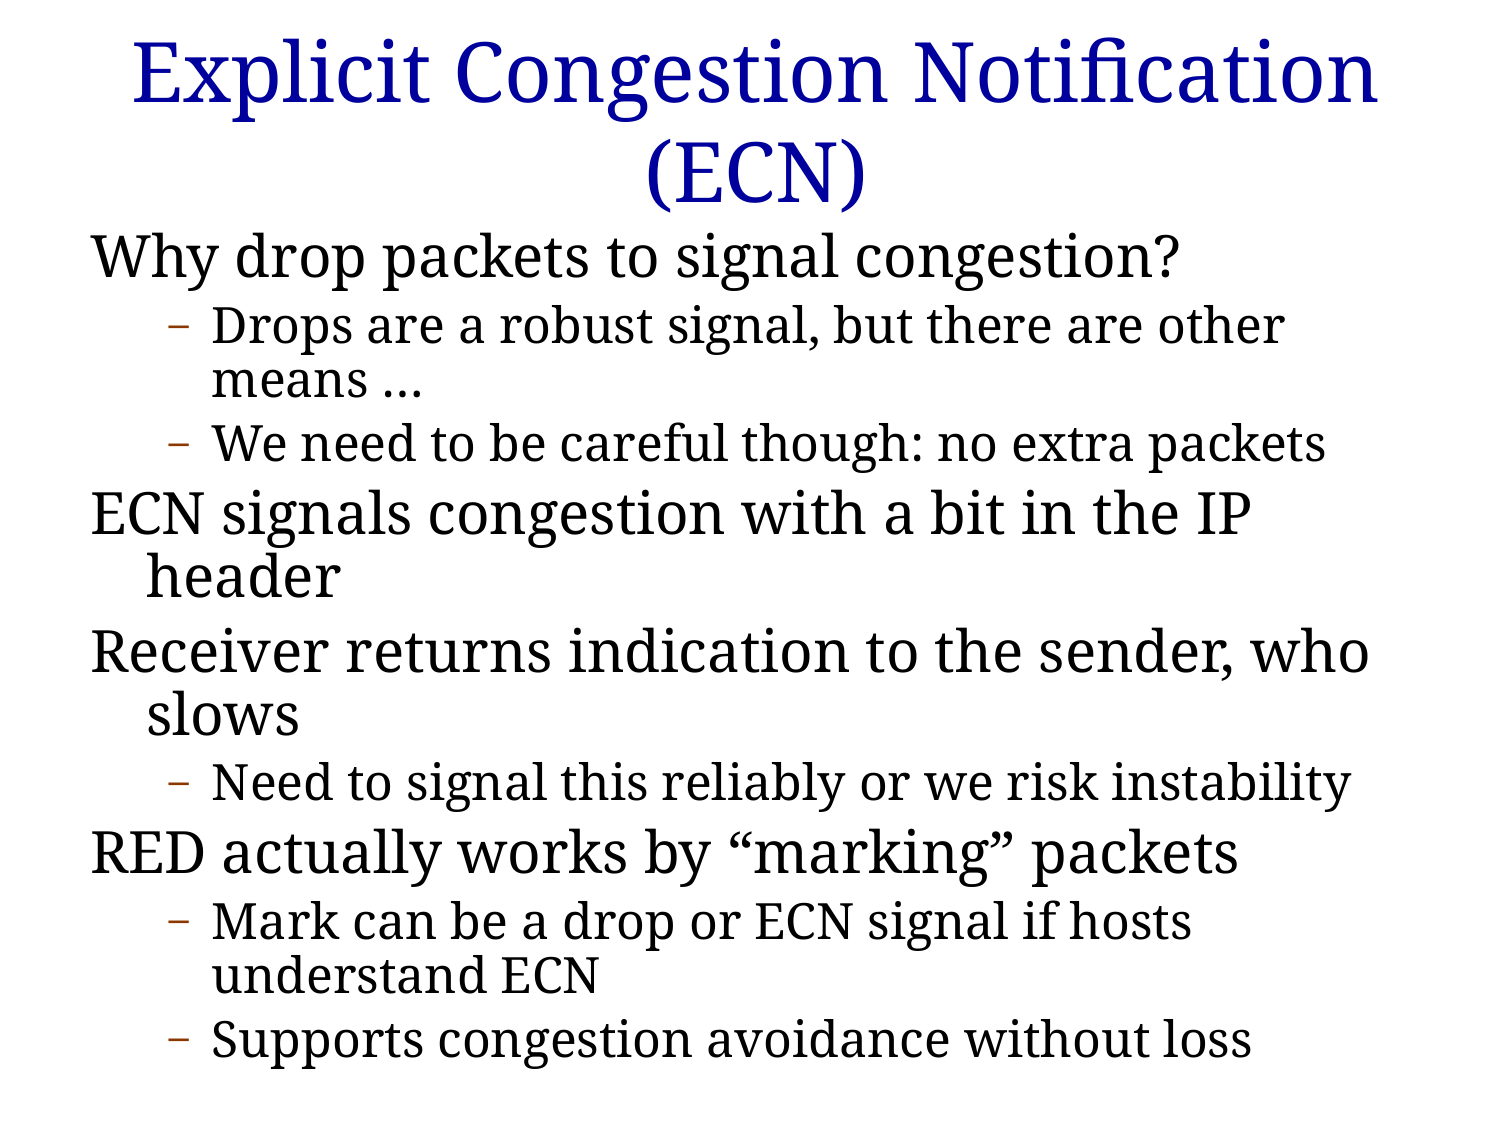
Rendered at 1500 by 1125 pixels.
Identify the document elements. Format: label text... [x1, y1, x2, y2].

title Explicit Congestion Notification (ECN) [24, 47, 1488, 191]
list Why drop packets to signal congestion? Drops are a robust signal, but there are other means … We need to be careful though: no extra packets ECN signals congestion with a bit in the IP header Receiver returns indication to the sender, who slows Need to signal this reliably or we risk instability RED actually works by “marking” packets Mark can be a drop or ECN signal if hosts understand ECN Supports congestion avoidance without loss [74, 219, 1463, 963]
